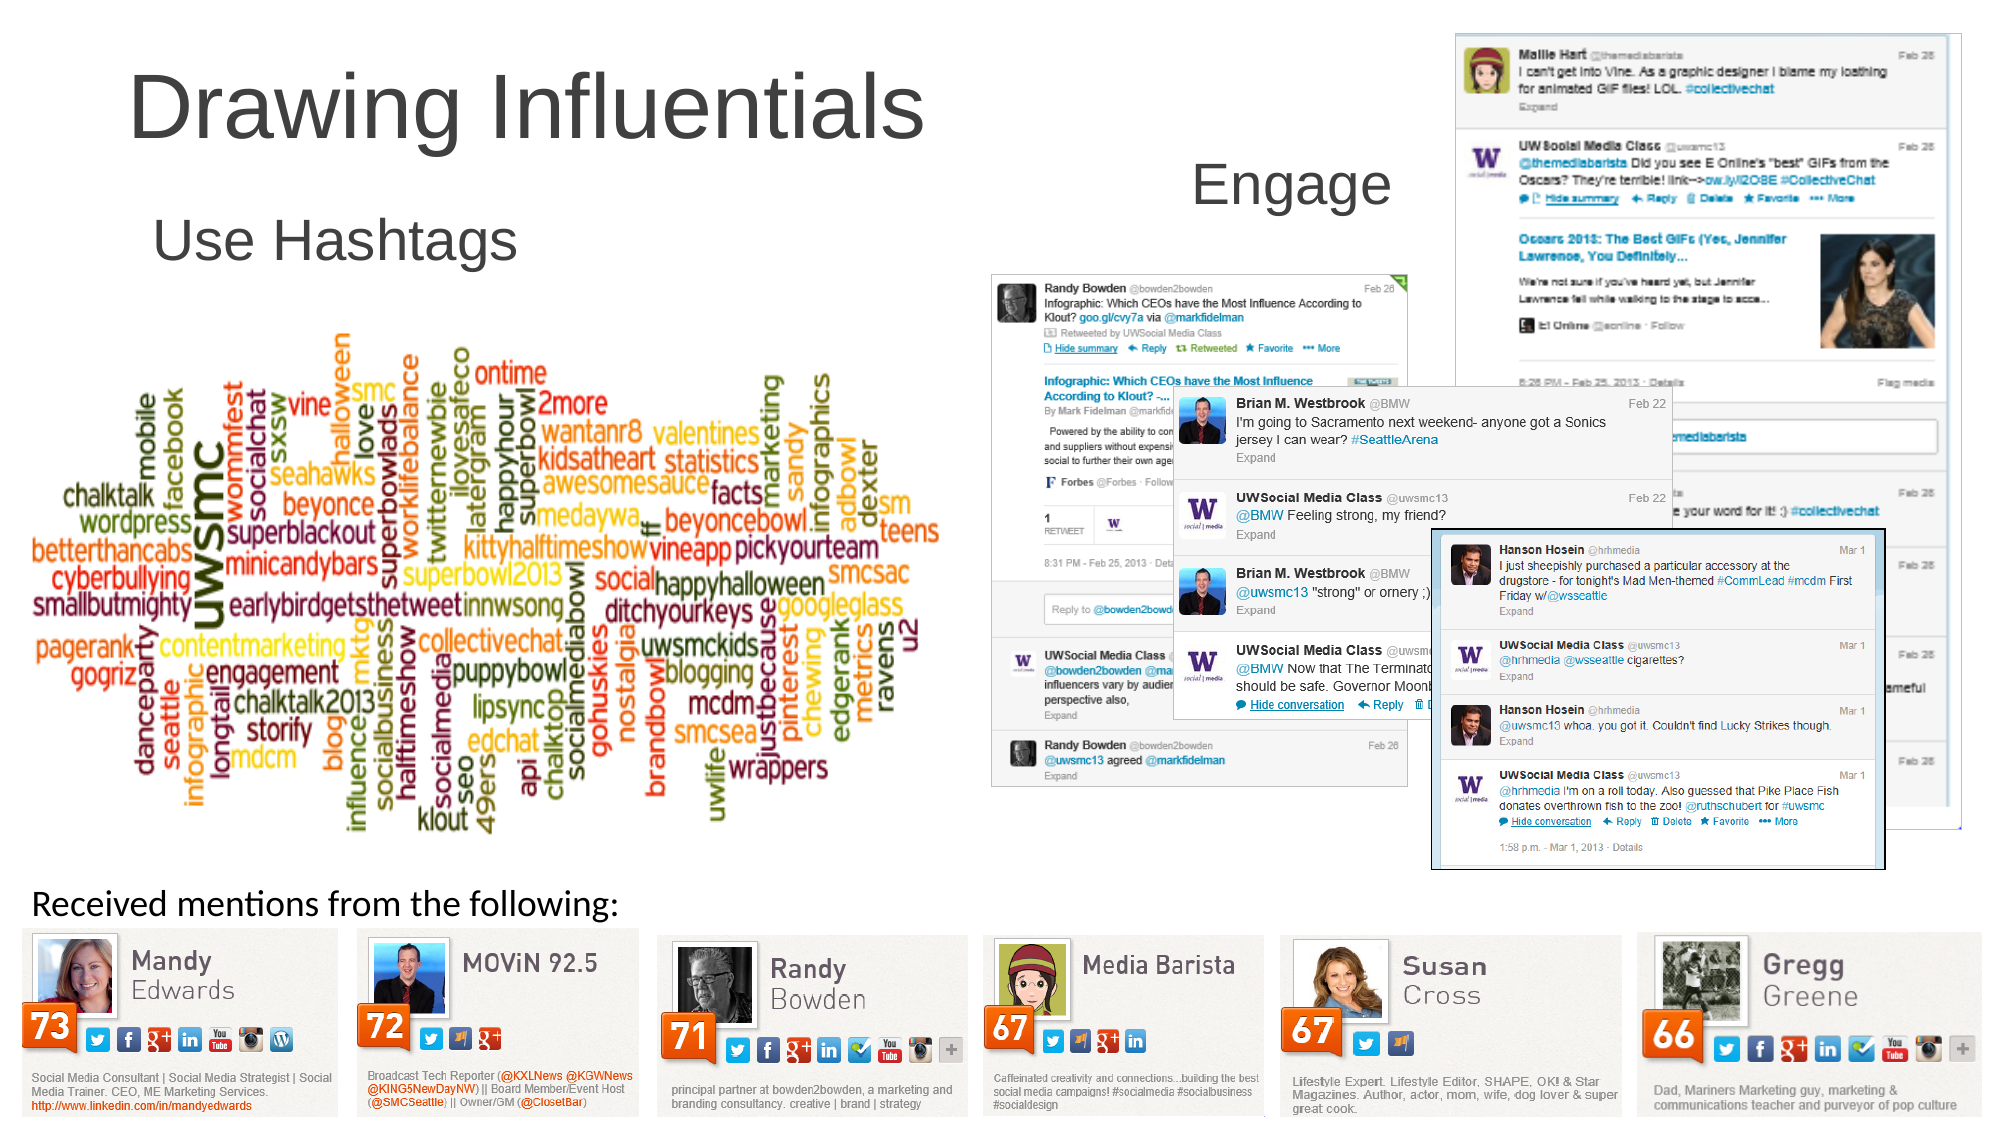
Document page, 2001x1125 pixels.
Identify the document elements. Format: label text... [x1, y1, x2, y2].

text_box Received mentions from the following: [16, 871, 636, 932]
picture [983, 935, 1265, 1117]
picture [357, 928, 639, 1117]
picture [22, 928, 338, 1117]
list Use Hashtags [137, 202, 633, 296]
picture [657, 935, 968, 1117]
picture [30, 315, 945, 842]
picture [1637, 932, 1982, 1117]
title Drawing Influentials [112, 51, 1455, 269]
picture [991, 33, 1962, 869]
picture [1280, 935, 1622, 1117]
list Engage [1022, 147, 1408, 231]
